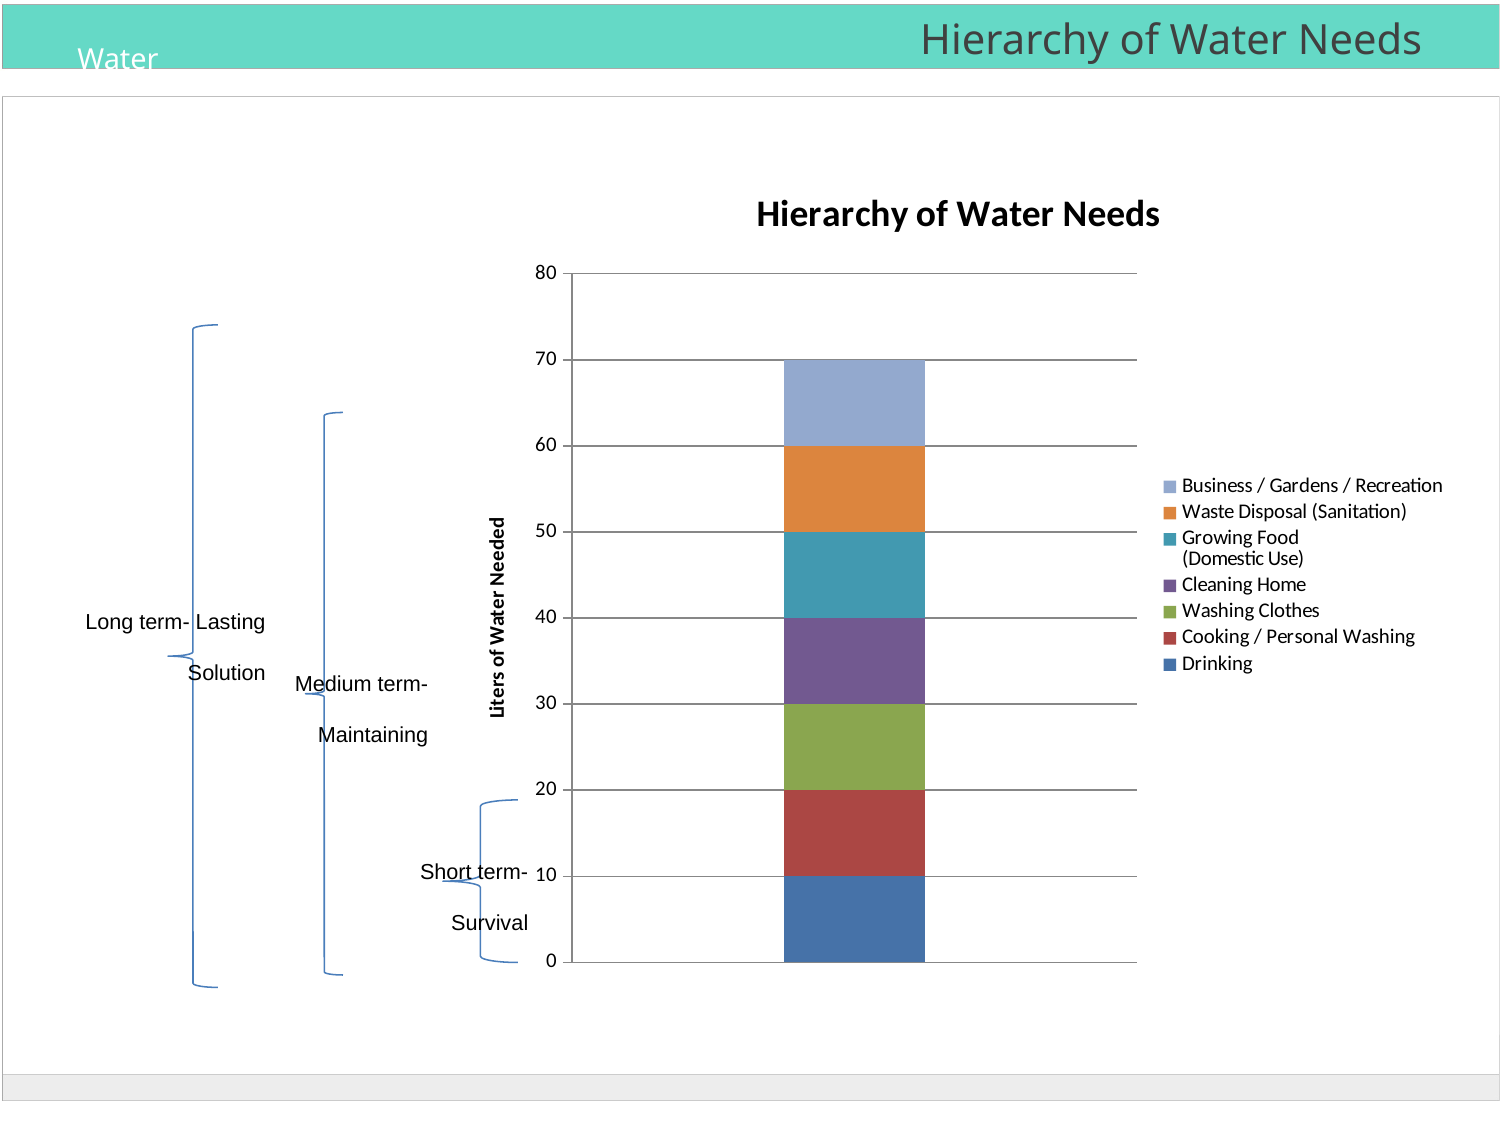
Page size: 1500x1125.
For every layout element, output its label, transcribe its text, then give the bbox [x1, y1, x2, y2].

picture [0, 0, 1500, 1101]
title Hierarchy of Water Needs [587, 12, 1438, 63]
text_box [30, 162, 1463, 990]
